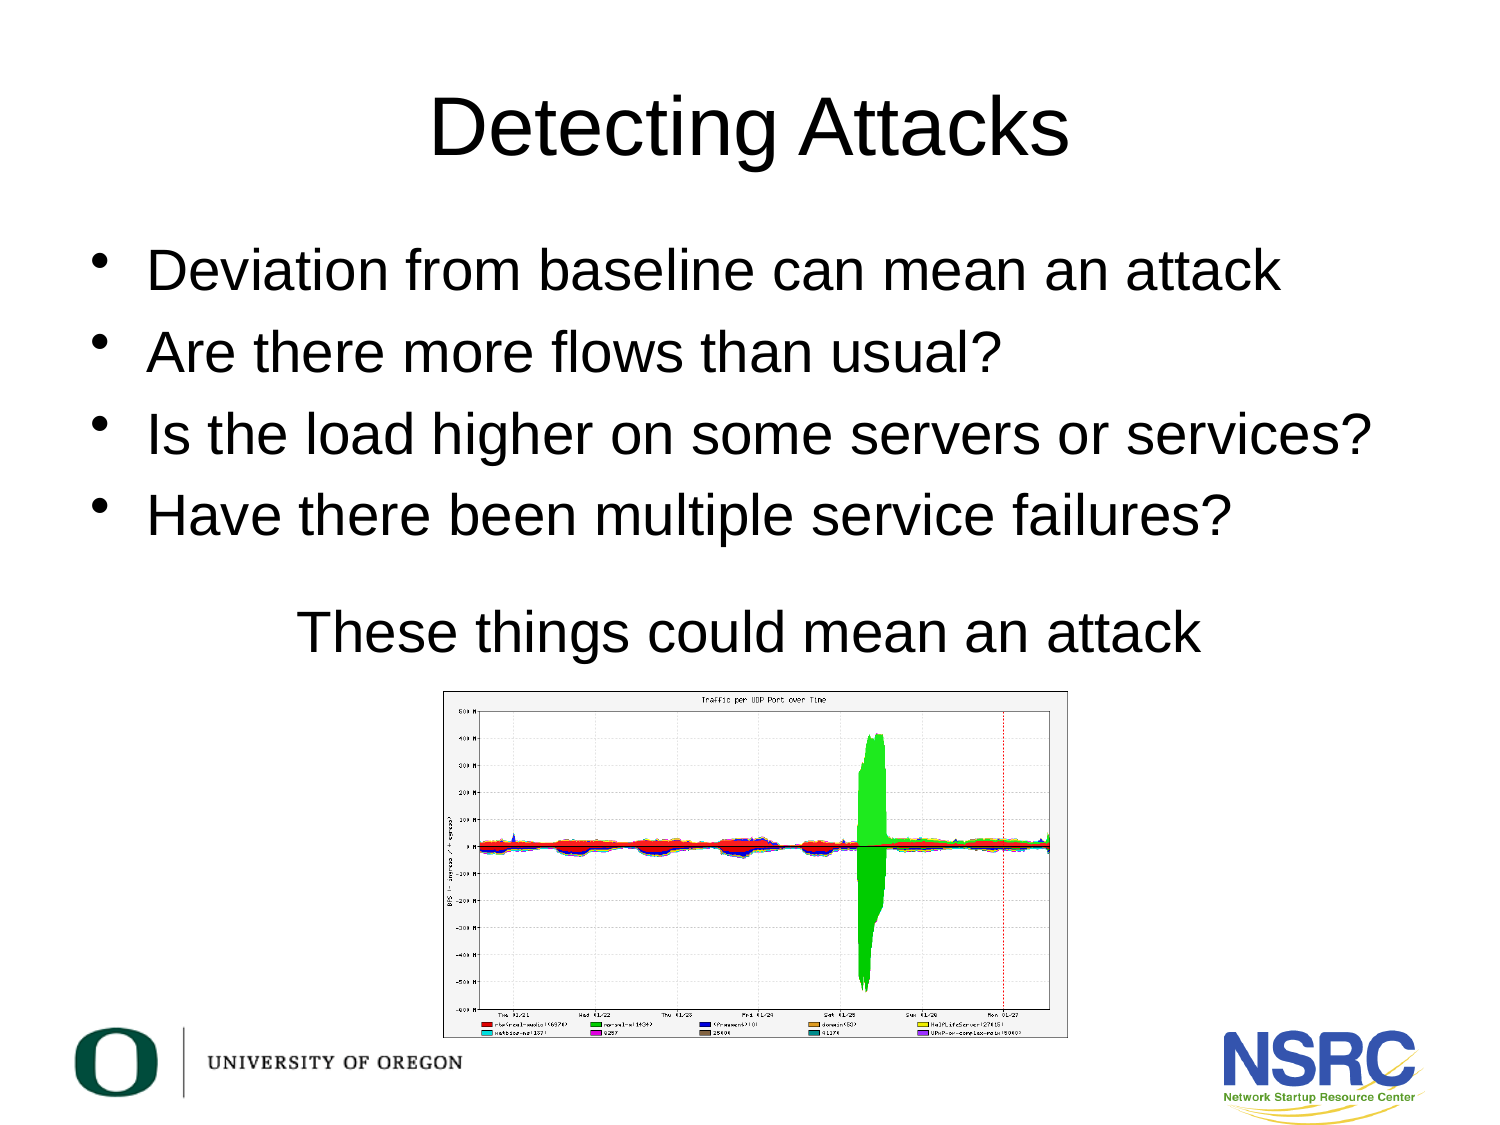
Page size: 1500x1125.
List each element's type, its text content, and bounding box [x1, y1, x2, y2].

picture [1224, 1030, 1425, 1125]
title Detecting Attacks [75, 45, 1425, 200]
list Deviation from baseline can mean an attack Are there more flows than usual? Is the load higher on some servers or services? Have there been multiple service failures? These things could mean an attack [75, 224, 1425, 963]
picture [62, 690, 1068, 1101]
